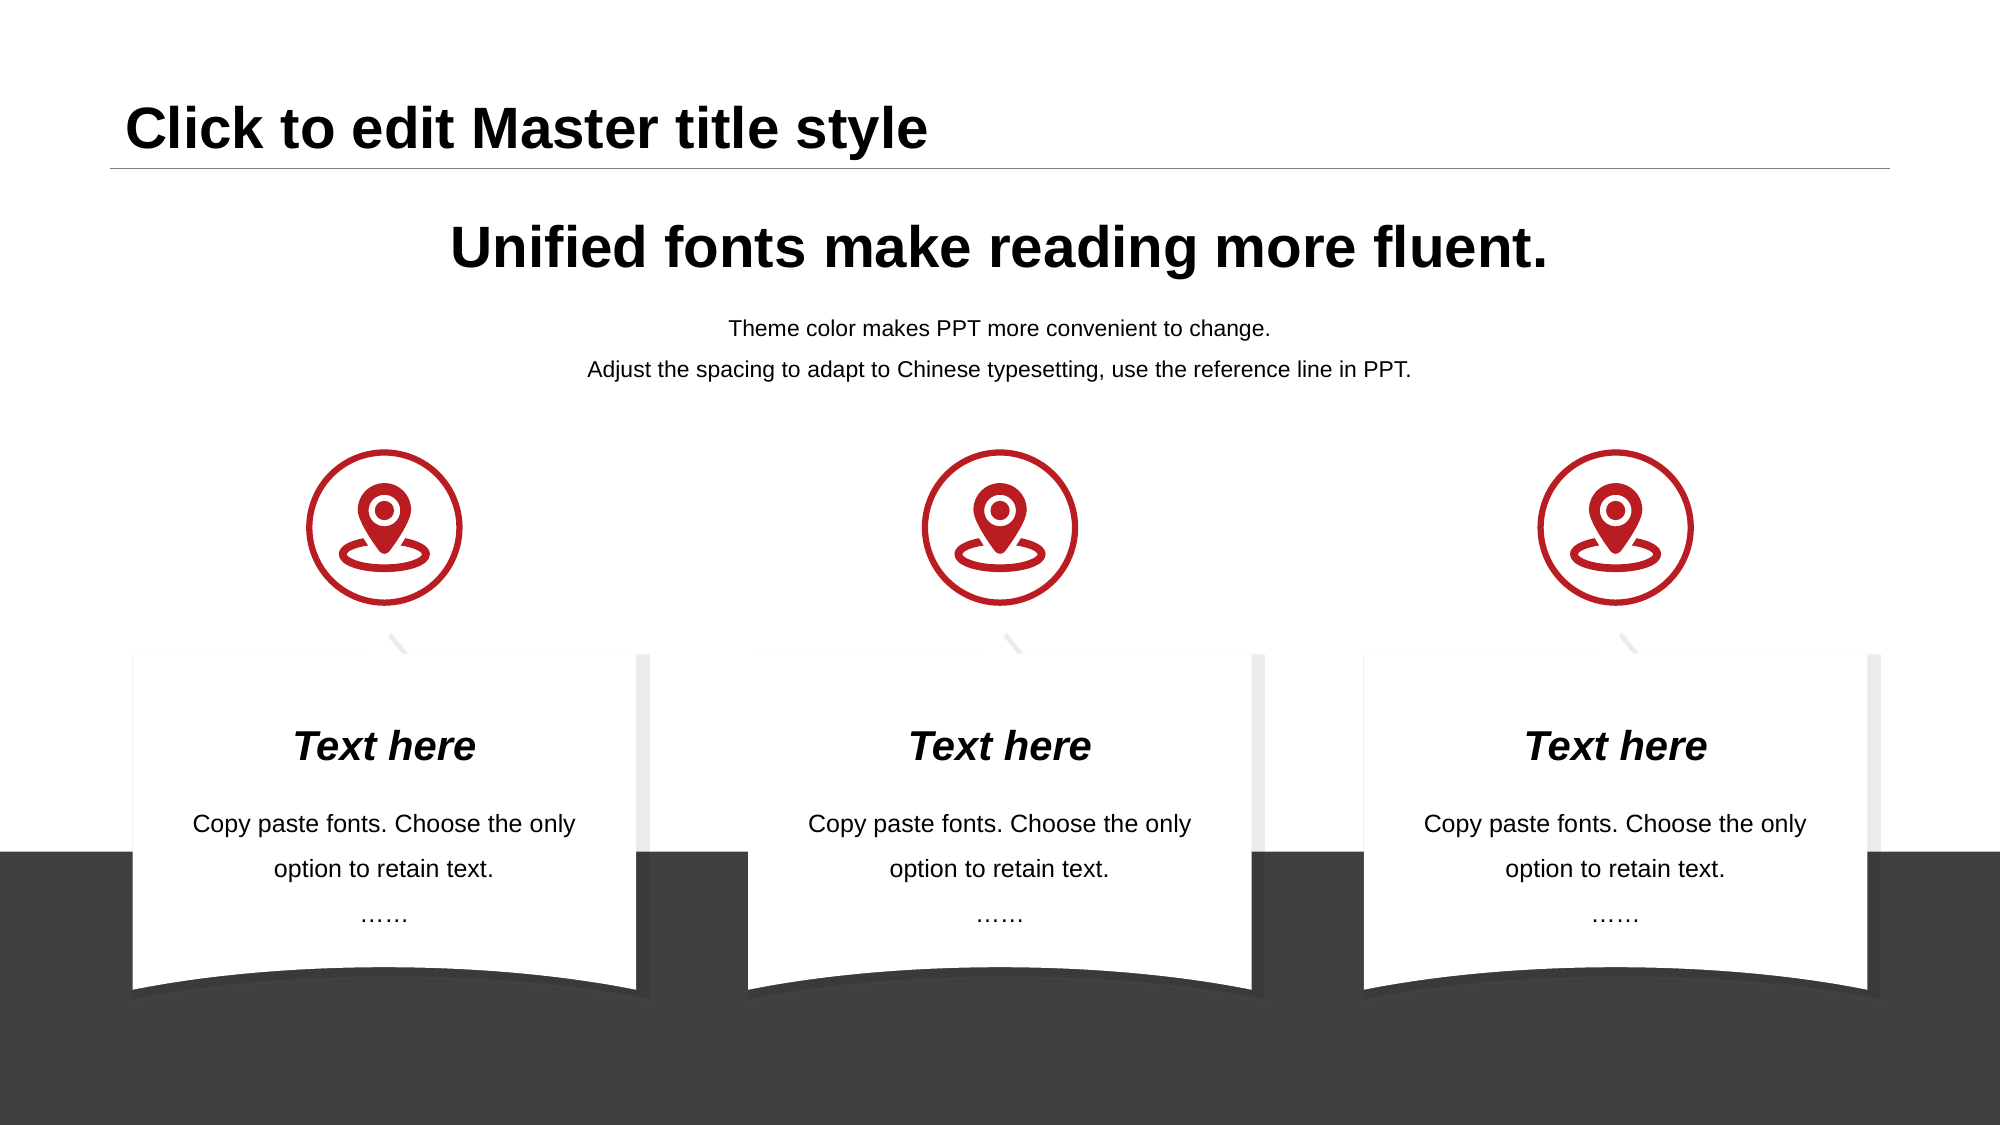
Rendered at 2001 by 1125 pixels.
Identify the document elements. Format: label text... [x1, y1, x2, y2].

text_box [0, 196, 2000, 1125]
title Click to edit Master title style [109, 0, 1890, 169]
